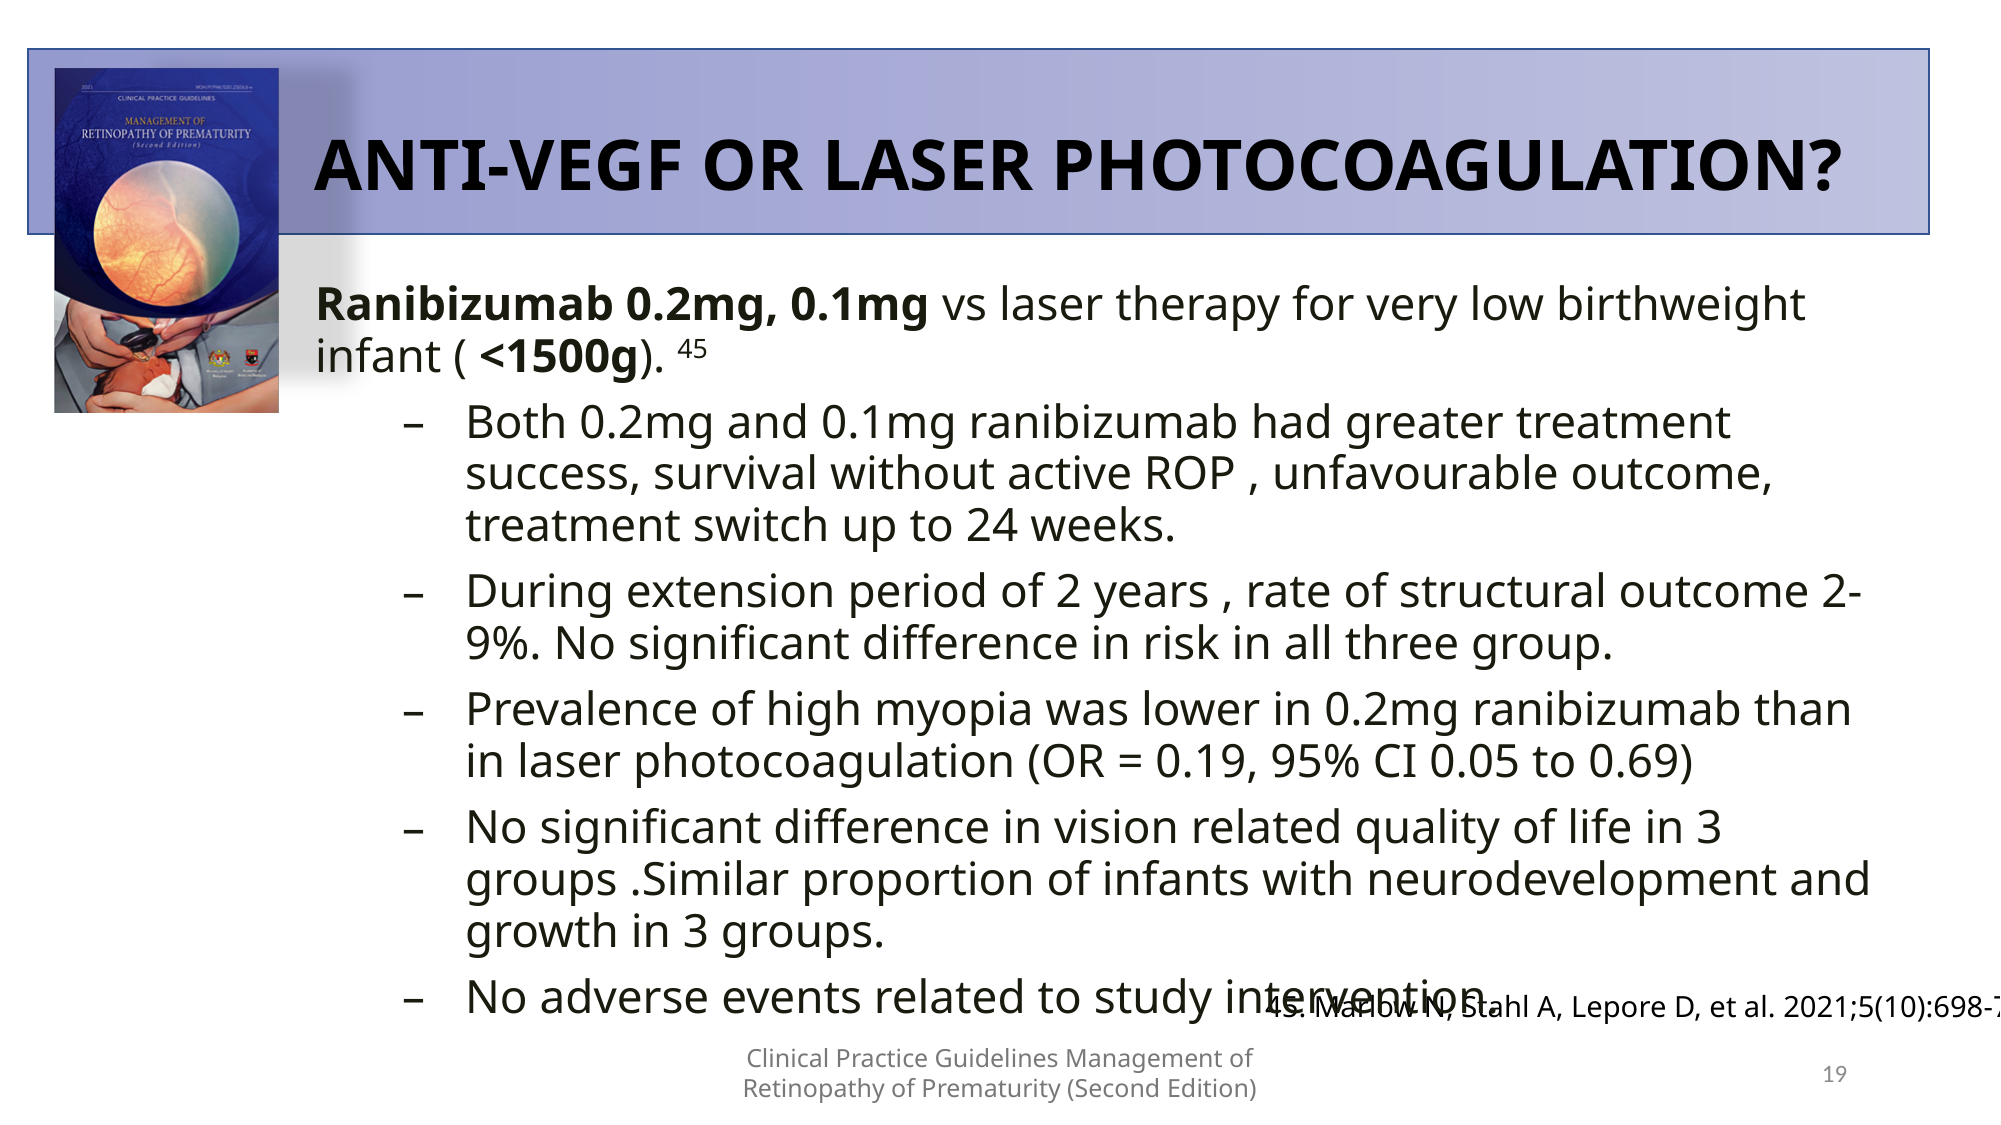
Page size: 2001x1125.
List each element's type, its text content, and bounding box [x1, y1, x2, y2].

picture [54, 37, 386, 413]
footer Clinical Practice Guidelines Management of Retinopathy of Prematurity (Second Edition) [662, 1042, 1338, 1103]
slide_number 19 [1412, 1042, 1863, 1103]
text_box Ranibizumab 0.2mg, 0.1mg vs laser therapy for very low birthweight infant ( <1500g). 45 Both 0.2mg and 0.1mg ranibizumab had greater treatment success, survival without active ROP , unfavourable outcome, treatment switch up to 24 weeks. During extension period of 2 years , rate of structural outcome 2-9%. No significant difference in risk in all three group. Prevalence of high myopia was lower in 0.2mg ranibizumab than in laser photocoagulation (OR = 0.19, 95% CI 0.05 to 0.69) No significant difference in vision related quality of life in 3 groups .Similar proportion of infants with neurodevelopment and growth in 3 groups. No adverse events related to study intervention. [300, 271, 1892, 1005]
text_box [27, 48, 54, 235]
text_box 45. Marlow N, Stahl A, Lepore D, et al. 2021;5(10):698-707. [1250, 984, 2000, 1032]
title ANTI-VEGF OR LASER PHOTOCOAGULATION? [386, 69, 1892, 214]
text_box [386, 48, 1930, 235]
